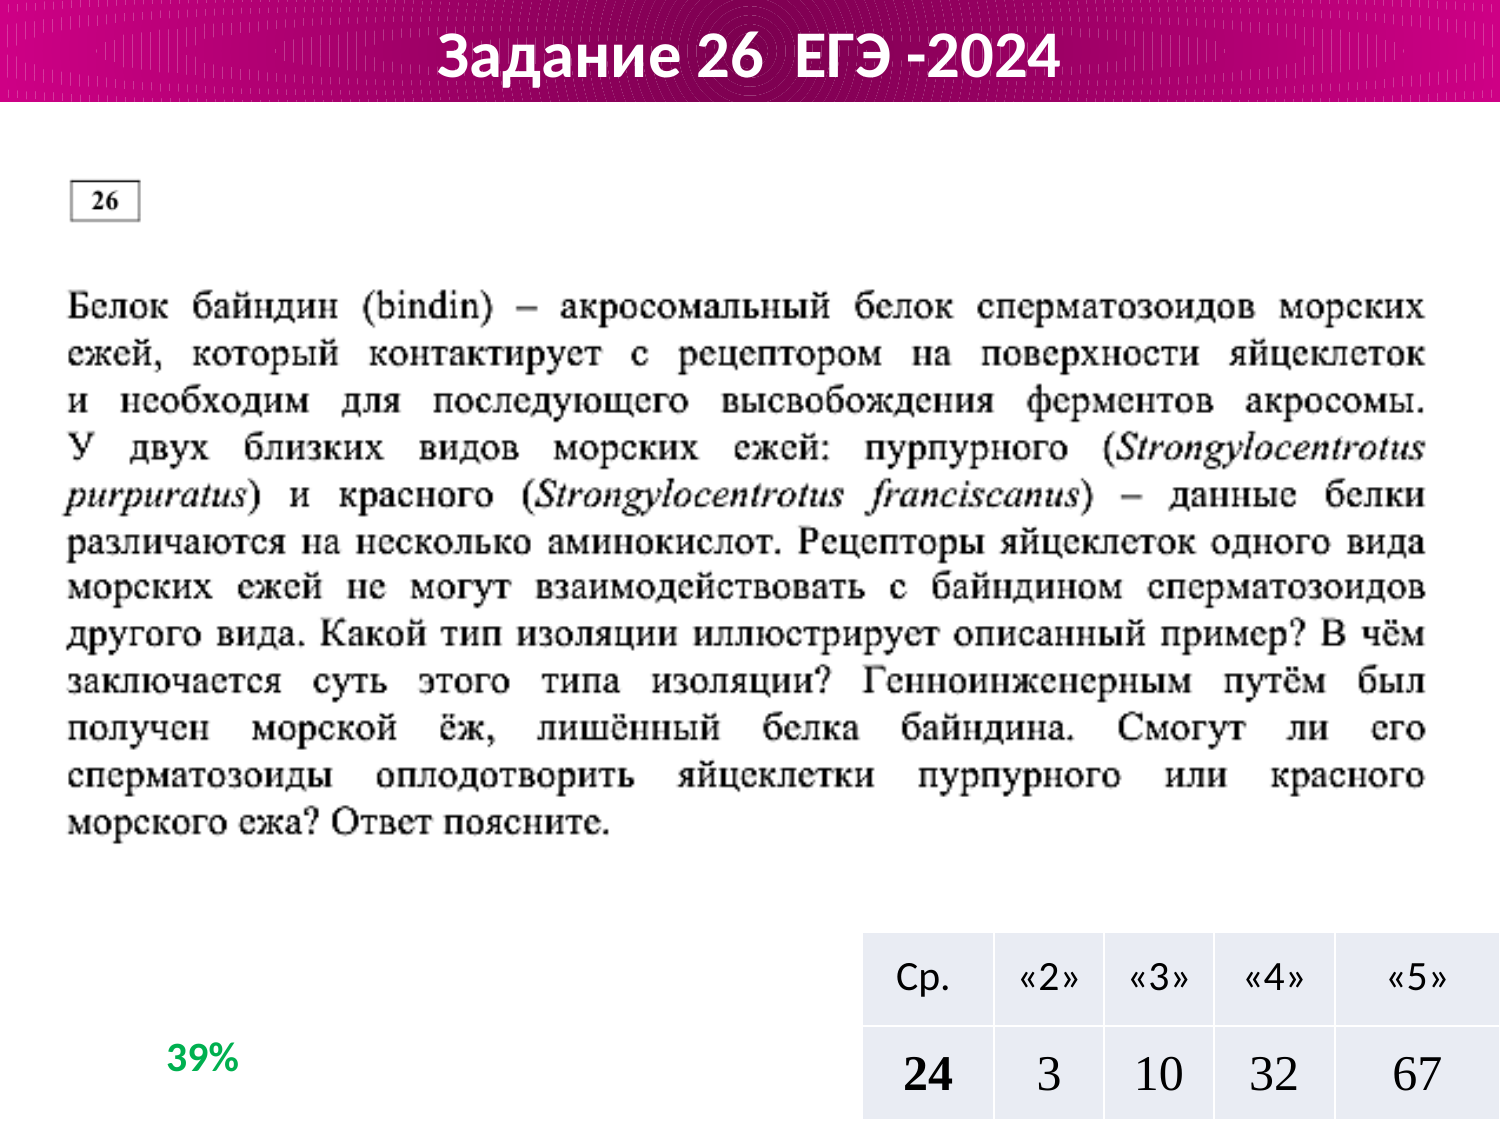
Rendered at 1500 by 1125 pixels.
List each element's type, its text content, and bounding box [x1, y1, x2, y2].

picture [52, 266, 1454, 870]
text_box 39% [151, 1022, 317, 1087]
title Задание 26 ЕГЭ -2024 [0, 0, 1500, 102]
table_header «4» [1215, 933, 1334, 1025]
table_cell 24 [863, 1027, 993, 1119]
table_header «2» [995, 933, 1103, 1025]
table_header «3» [1105, 933, 1213, 1025]
table_cell 67 [1336, 1027, 1499, 1119]
table_cell 32 [1215, 1027, 1334, 1119]
table_cell 3 [995, 1027, 1103, 1119]
table_header «5» [1336, 933, 1499, 1025]
table_cell 10 [1105, 1027, 1213, 1119]
table_header Ср. [863, 933, 993, 1025]
picture [55, 160, 152, 232]
